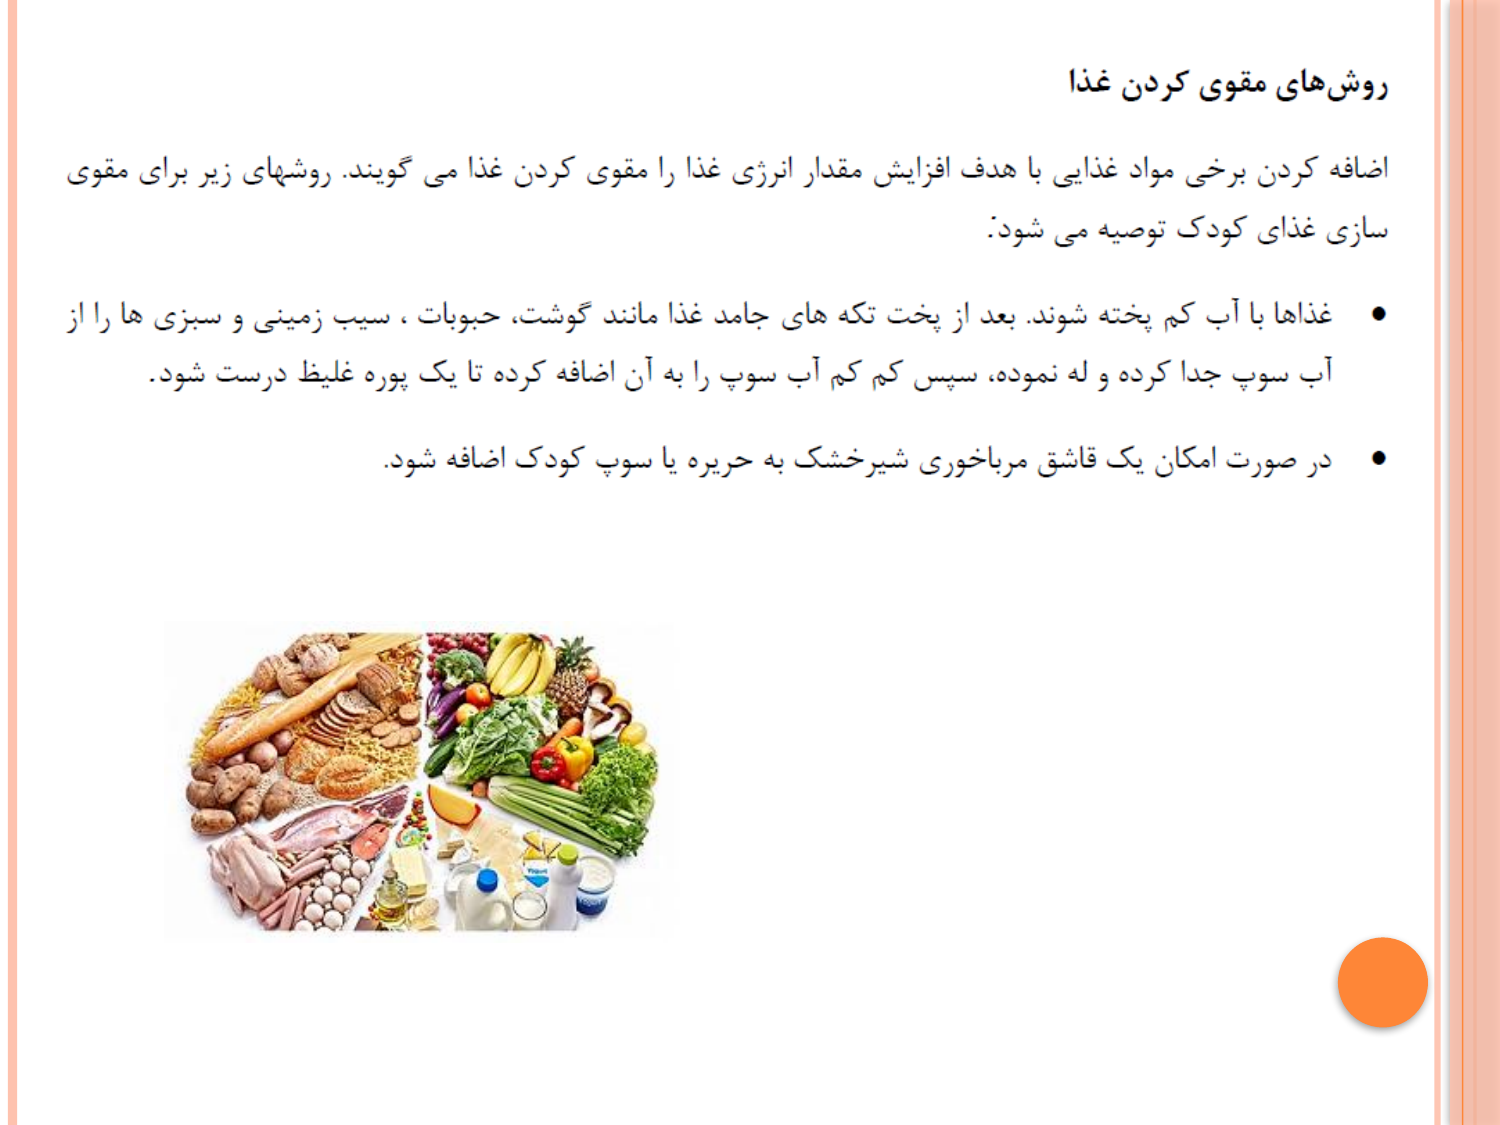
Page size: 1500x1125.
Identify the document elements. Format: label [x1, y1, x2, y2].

list [25, 46, 1431, 552]
picture [163, 620, 681, 943]
